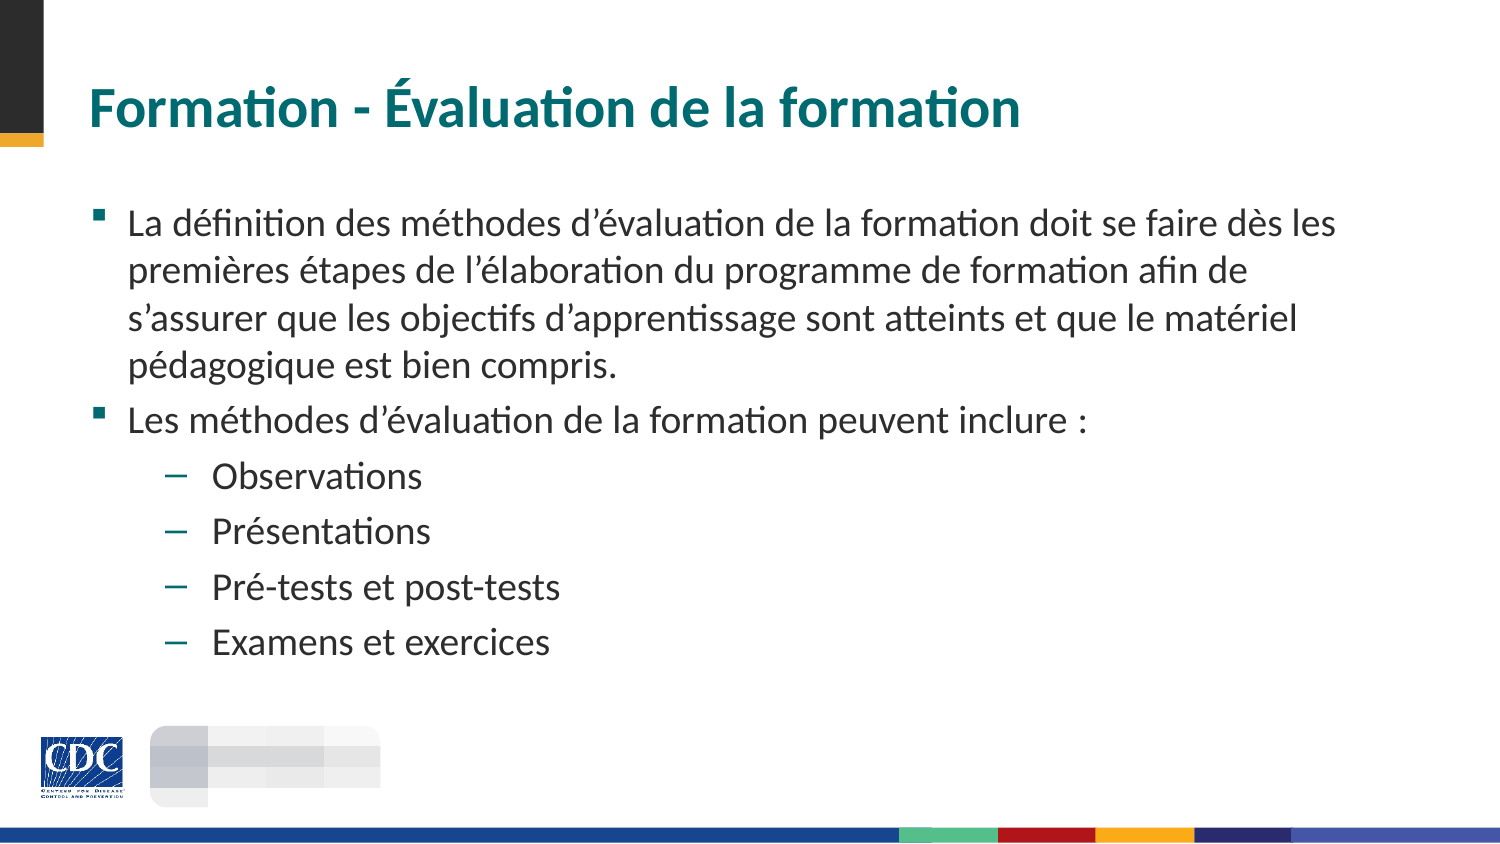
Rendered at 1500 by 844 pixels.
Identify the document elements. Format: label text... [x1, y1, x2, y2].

title Formation - Évaluation de la formation [75, 33, 1425, 147]
list La définition des méthodes d’évaluation de la formation doit se faire dès les premières étapes de l’élaboration du programme de formation afin de s’assurer que les objectifs d’apprentissage sont atteints et que le matériel pédagogique est bien compris. Les méthodes d’évaluation de la formation peuvent inclure : Observations Présentations Pré-tests et post-tests Examens et exercices [75, 188, 1414, 738]
picture [41, 737, 125, 798]
